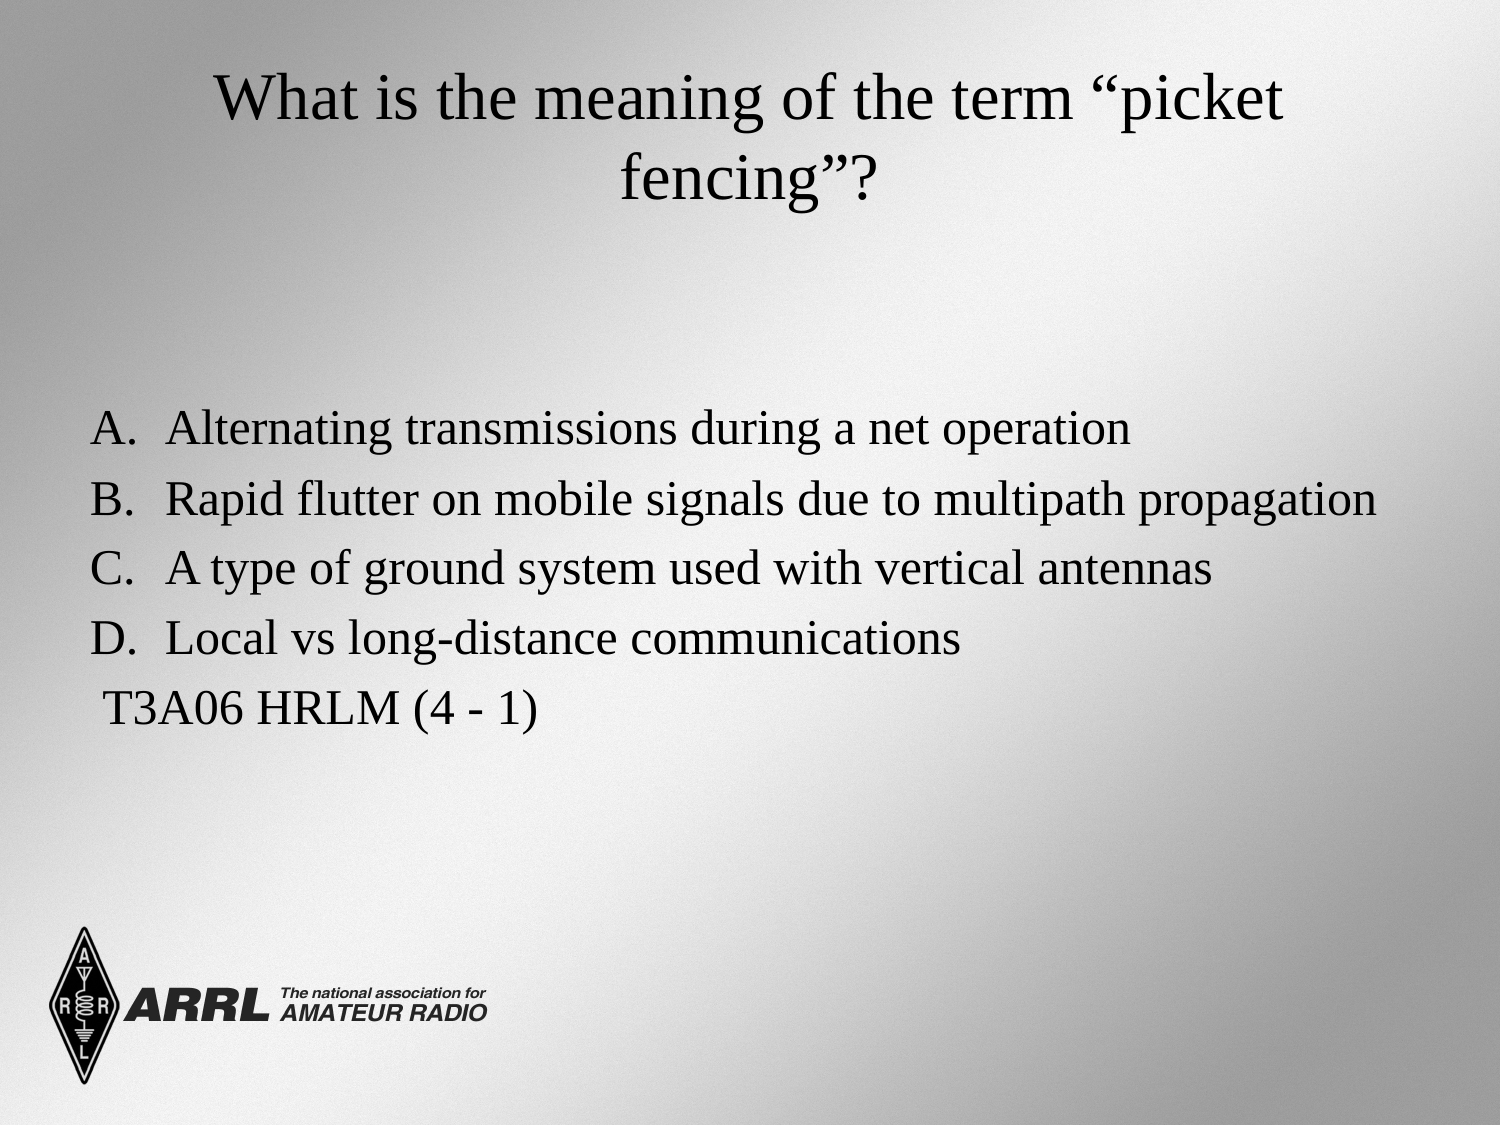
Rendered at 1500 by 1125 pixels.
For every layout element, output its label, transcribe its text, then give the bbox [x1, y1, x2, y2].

list Alternating transmissions during a net operation Rapid flutter on mobile signals due to multipath propagation A type of ground system used with vertical antennas Local vs long-distance communications T3A06 HRLM (4 - 1) [75, 387, 1425, 1005]
picture [0, 0, 1500, 1125]
title What is the meaning of the term “picket fencing”? [75, 45, 1425, 233]
